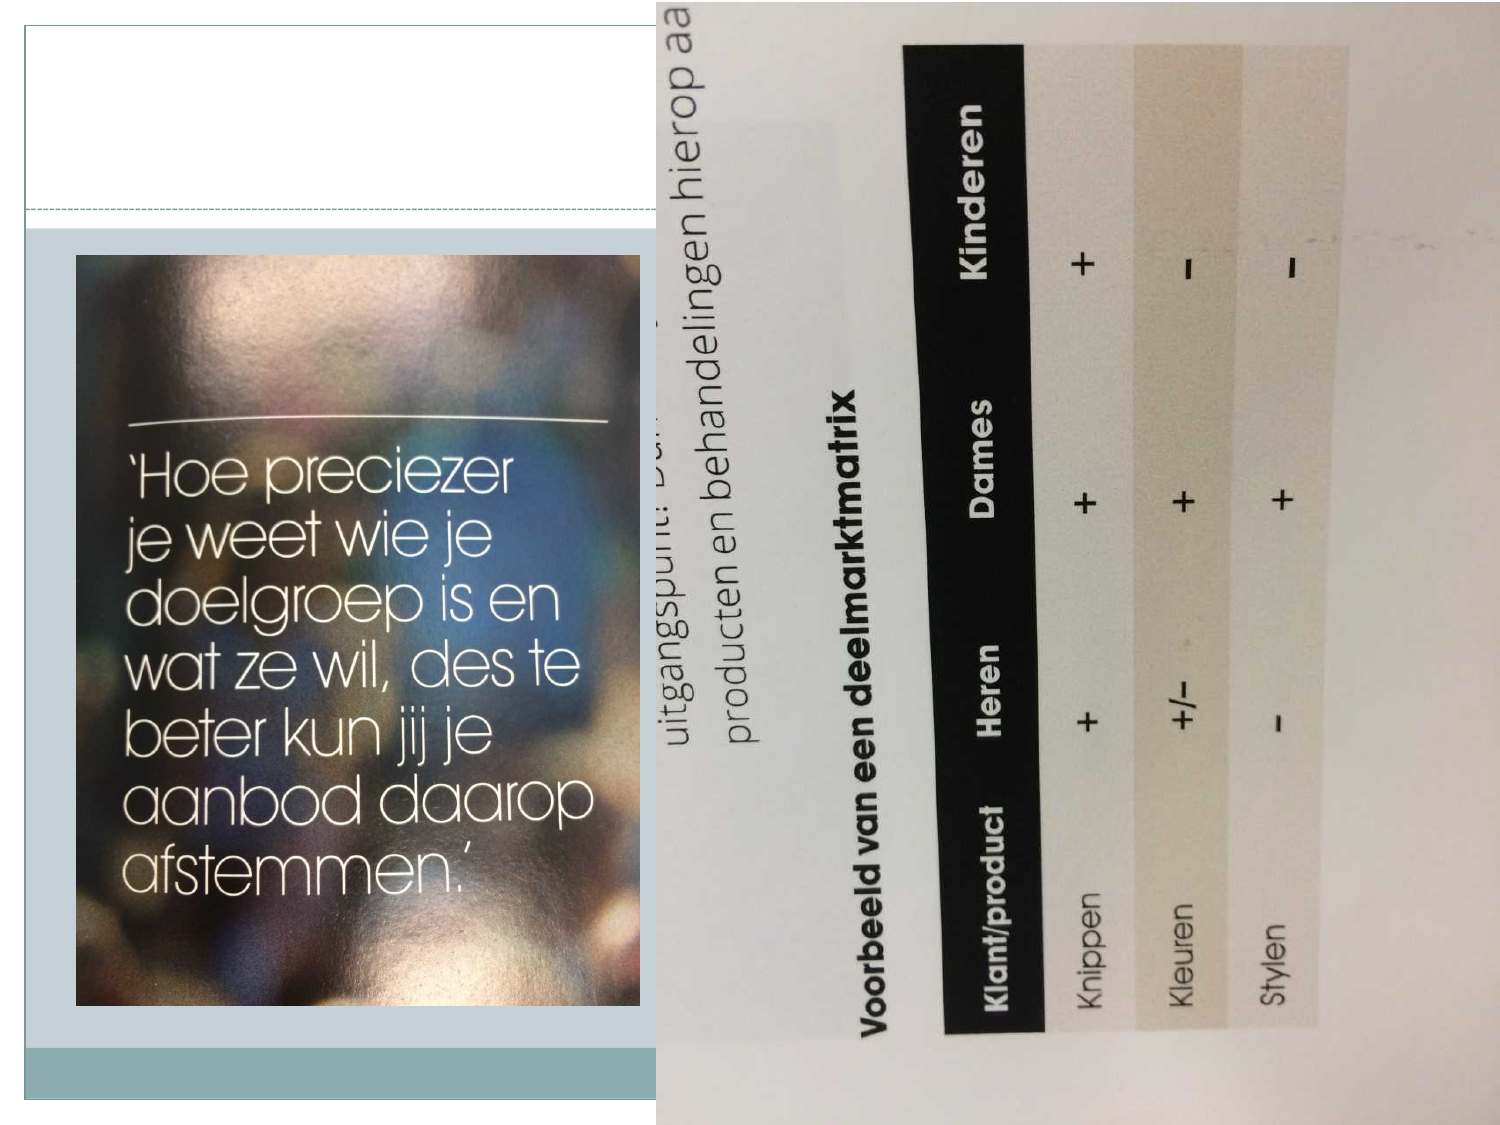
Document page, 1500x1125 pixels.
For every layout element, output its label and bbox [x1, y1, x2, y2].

picture [655, 2, 1500, 1125]
list [76, 255, 640, 1006]
